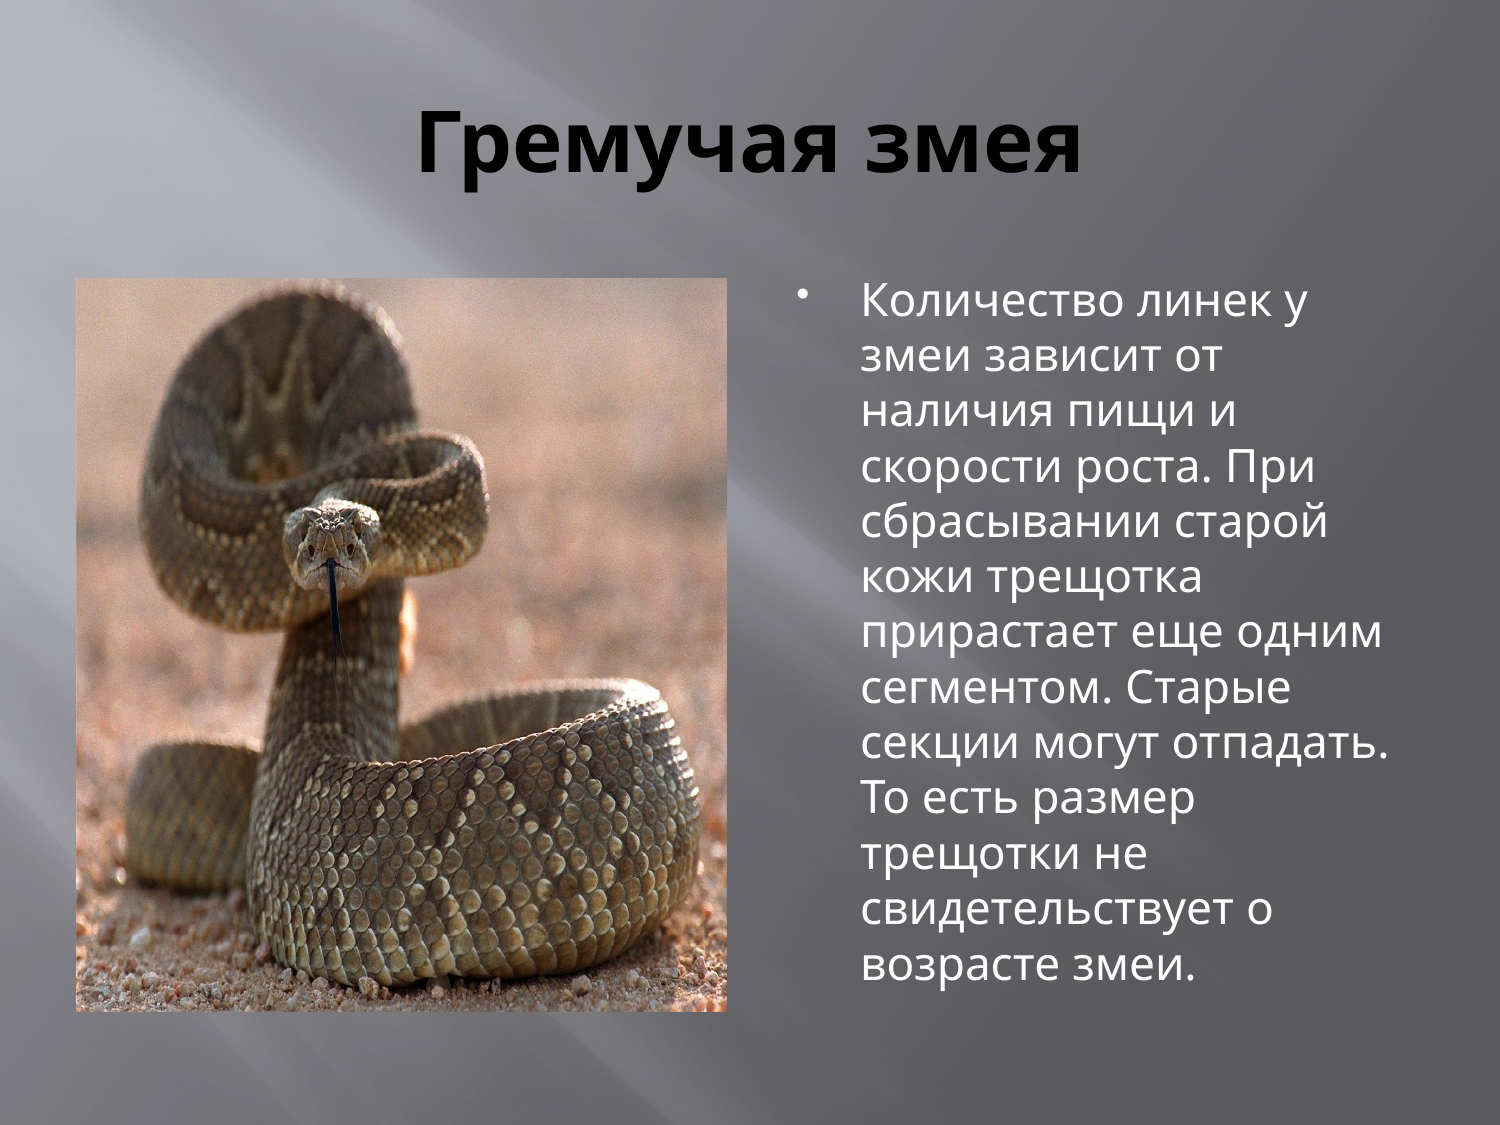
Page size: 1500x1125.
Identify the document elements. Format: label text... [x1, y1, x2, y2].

list Количество линек у змеи зависит от наличия пищи и скорости роста. При сбрасывании старой кожи трещотка прирастает еще одним сегментом. Старые секции могут отпадать. То есть размер трещотки не свидетельствует о возрасте змеи. [762, 262, 1425, 1005]
picture [76, 278, 727, 1012]
title Гремучая змея [75, 45, 1425, 233]
